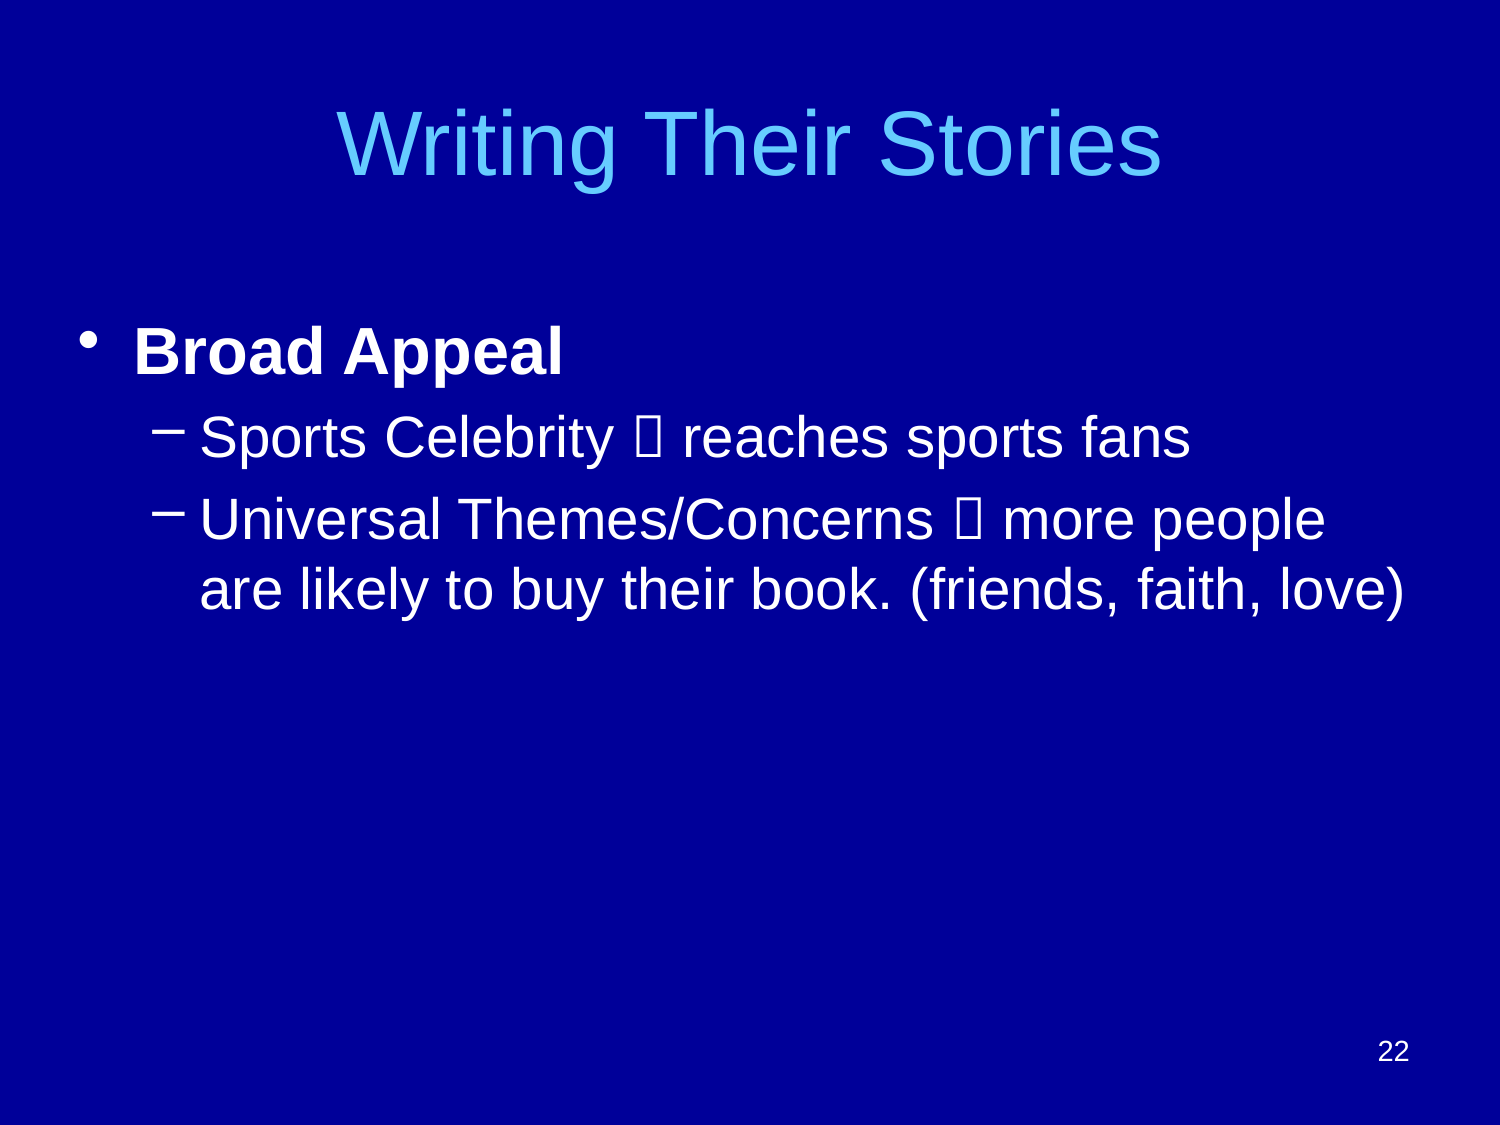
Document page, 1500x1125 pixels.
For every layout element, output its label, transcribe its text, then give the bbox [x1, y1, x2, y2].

title Writing Their Stories [74, 44, 1426, 233]
list Broad Appeal Sports Celebrity  reaches sports fans Universal Themes/Concerns  more people are likely to buy their book. (friends, faith, love) [62, 299, 1438, 1006]
slide_number 22 [1074, 1024, 1425, 1103]
